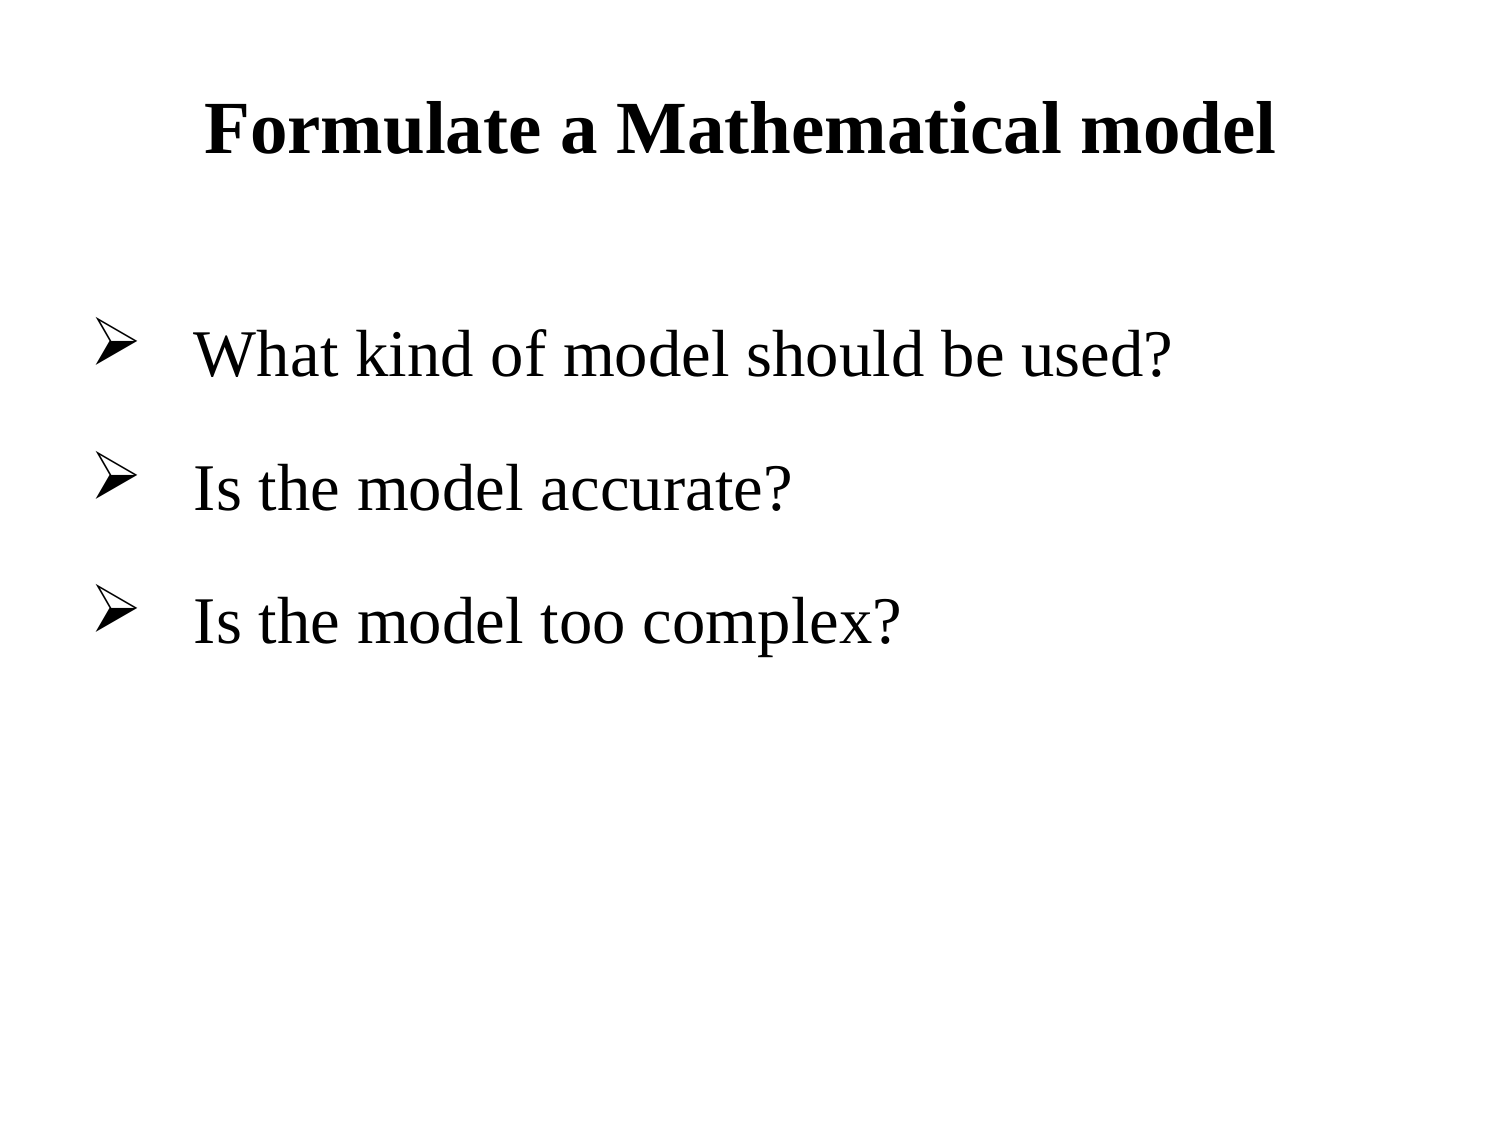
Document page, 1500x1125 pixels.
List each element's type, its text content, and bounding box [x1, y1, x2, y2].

title Formulate a Mathematical model [75, 75, 1425, 262]
list What kind of model should be used? Is the model accurate? Is the model too complex? [75, 262, 1425, 1005]
